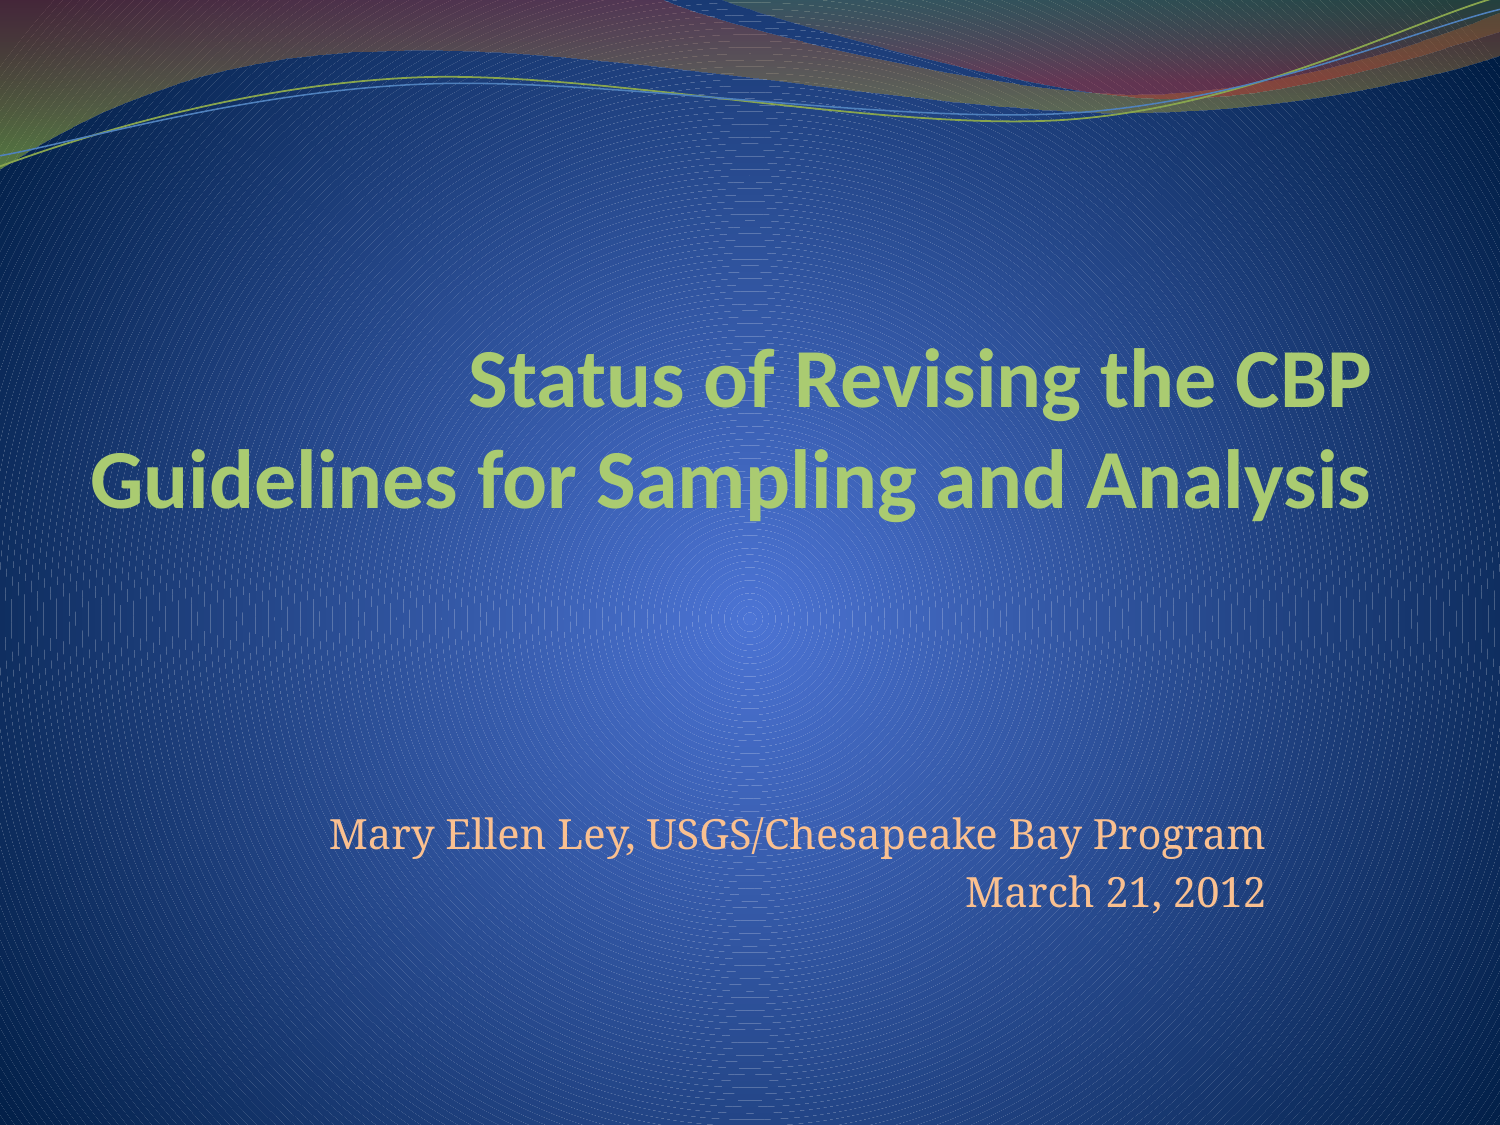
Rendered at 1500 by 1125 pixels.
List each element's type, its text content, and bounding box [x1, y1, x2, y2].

title Status of Revising the CBP Guidelines for Sampling and Analysis [87, 224, 1376, 525]
subtitle Mary Ellen Ley, USGS/Chesapeake Bay Program March 21, 2012 [300, 800, 1275, 925]
